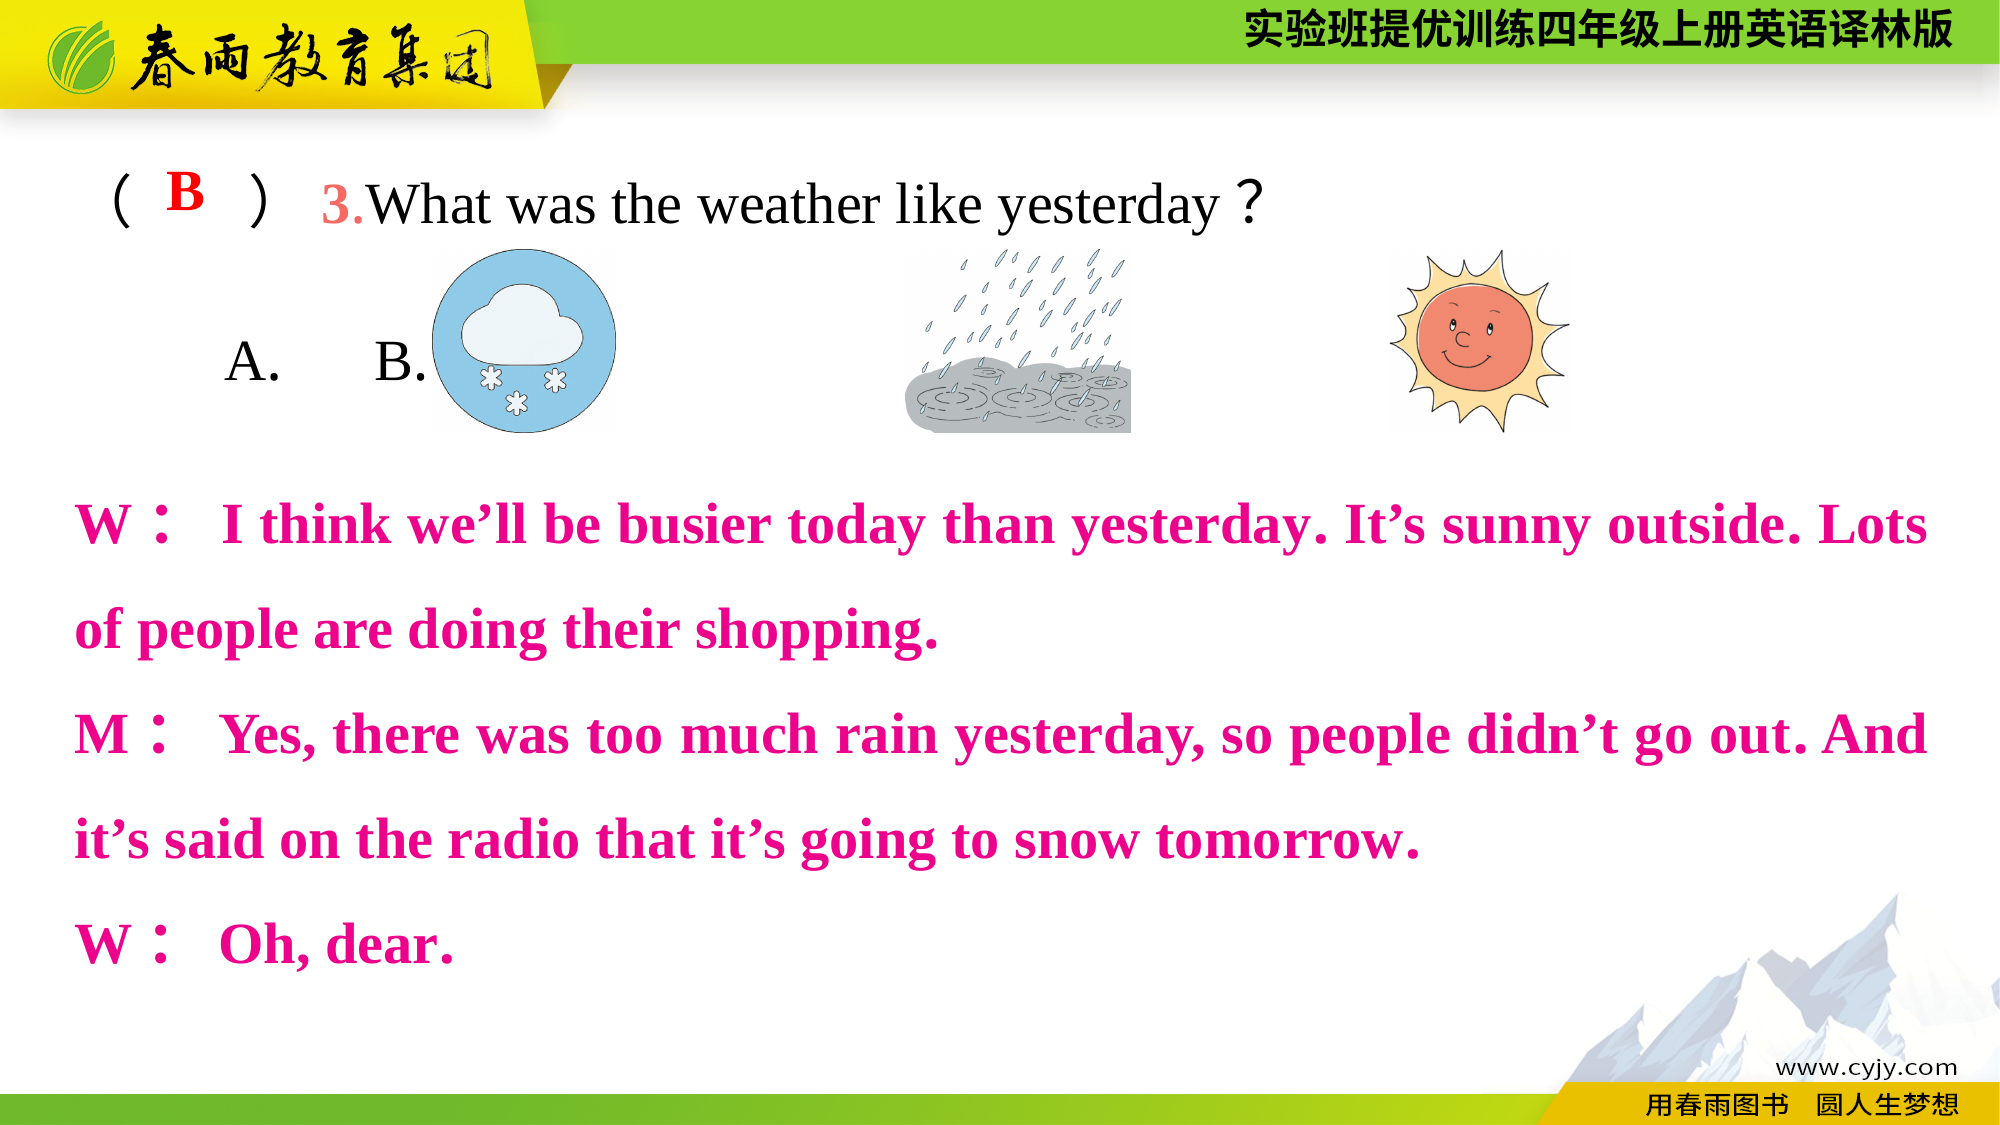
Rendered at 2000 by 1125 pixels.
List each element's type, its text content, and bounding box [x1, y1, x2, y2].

text_box B [151, 144, 220, 230]
list （ ）3.What was the weather like yesterday？ A. B. C. [59, 122, 1944, 403]
picture [0, 0, 2000, 1125]
text_box W：I think we’ll be busier today than yesterday. It’s sunny outside. Lots of people are doing their shopping. M：Yes, there was too much rain yesterday, so people didn’t go out. And it’s said on the radio that it’s going to snow tomorrow. W：Oh, dear. [59, 442, 1944, 983]
